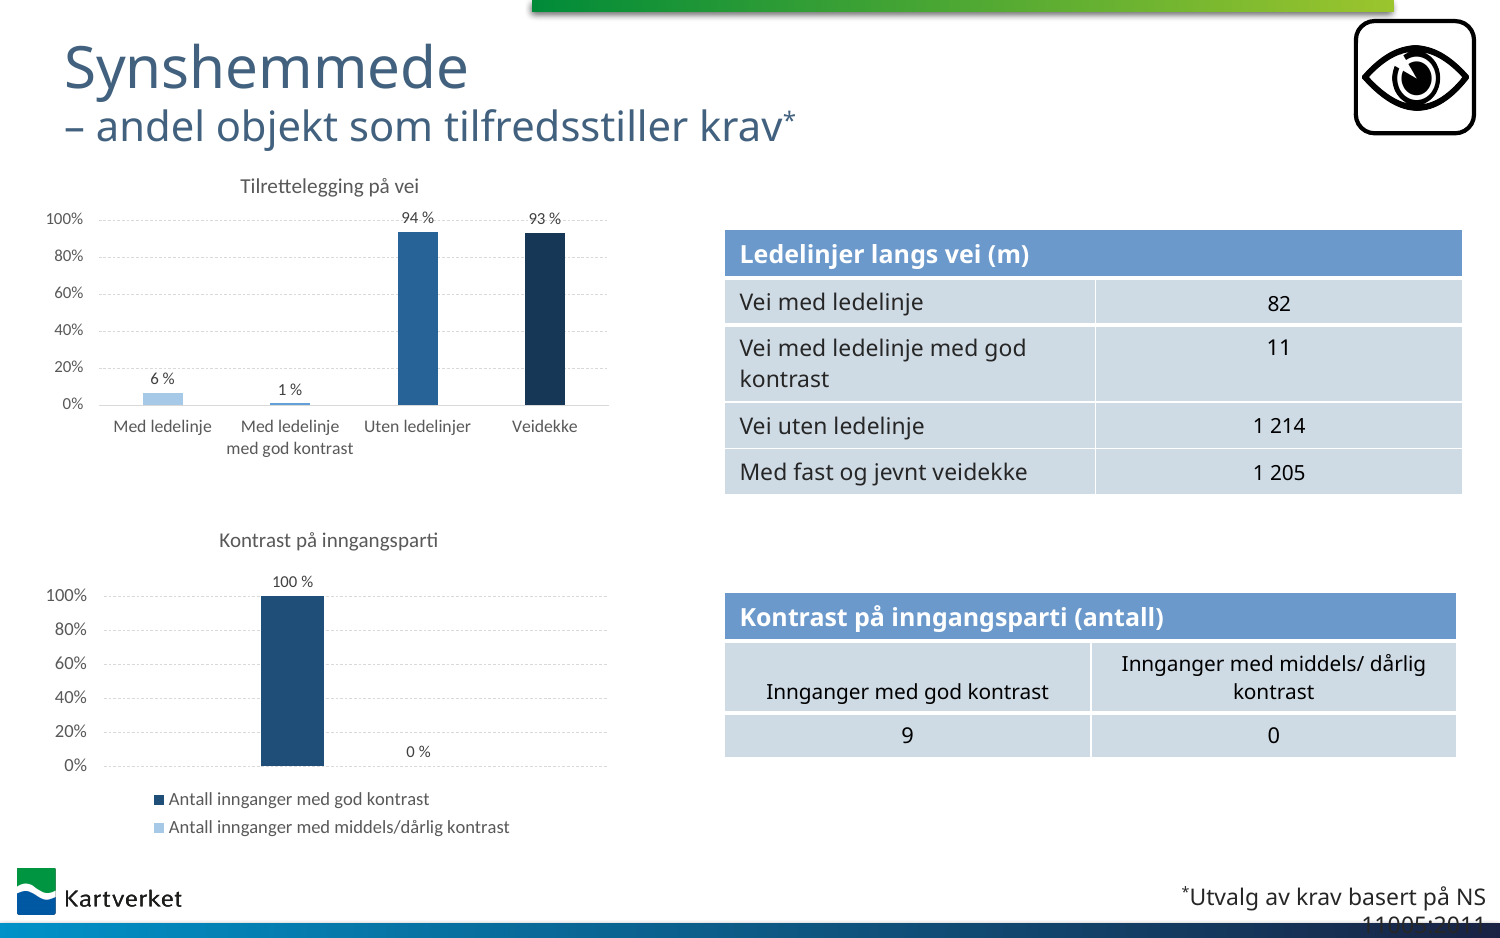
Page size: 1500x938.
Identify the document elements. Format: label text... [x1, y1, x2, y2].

table_cell 1 214 [1096, 403, 1462, 448]
table_cell 11 [1096, 327, 1462, 401]
table_cell Vei uten ledelinje [725, 403, 1095, 448]
picture [41, 520, 617, 846]
table_cell Innganger med god kontrast [725, 643, 1090, 711]
table_cell Vei med ledelinje med god kontrast [725, 327, 1095, 401]
table_cell Innganger med middels/ dårlig kontrast [1092, 643, 1456, 711]
table_header Kontrast på inngangsparti (antall) [725, 593, 1456, 639]
picture [41, 166, 619, 492]
table_header Ledelinjer langs vei (m) [725, 230, 1462, 276]
text_box *Utvalg av krav basert på NS 11005:2011 [1068, 873, 1500, 938]
table_cell Med fast og jevnt veidekke [725, 449, 1095, 494]
table_cell 9 [725, 715, 1090, 757]
table_cell Vei med ledelinje [725, 280, 1095, 323]
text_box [1355, 20, 1475, 134]
text_box Synshemmede – andel objekt som tilfredsstiller krav* [49, 24, 1431, 158]
table_cell 82 [1096, 280, 1462, 323]
table_cell 0 [1092, 715, 1456, 757]
table_cell 1 205 [1096, 449, 1462, 494]
